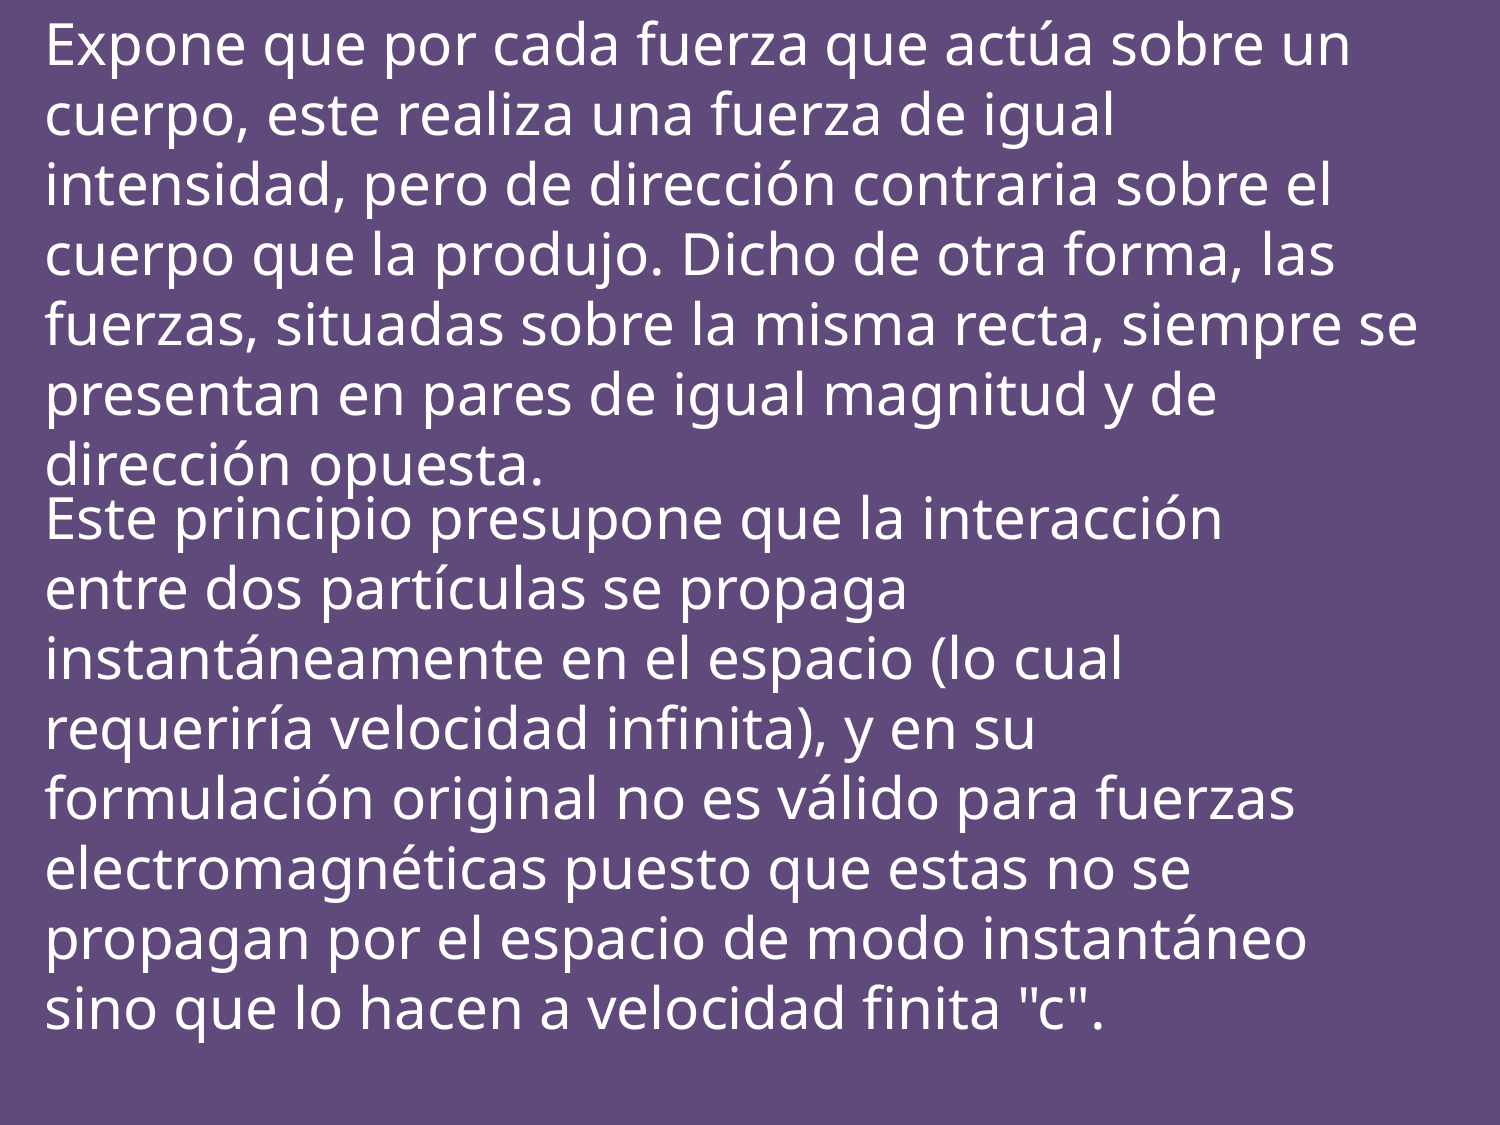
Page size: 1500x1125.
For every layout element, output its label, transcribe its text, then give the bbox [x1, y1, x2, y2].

text_box Este principio presupone que la interacción entre dos partículas se propaga instantáneamente en el espacio (lo cual requeriría velocidad infinita), y en su formulación original no es válido para fuerzas electromagnéticas puesto que estas no se propagan por el espacio de modo instantáneo sino que lo hacen a velocidad finita "c". [29, 473, 1353, 1049]
text_box Expone que por cada fuerza que actúa sobre un cuerpo, este realiza una fuerza de igual intensidad, pero de dirección contraria sobre el cuerpo que la produjo. Dicho de otra forma, las fuerzas, situadas sobre la misma recta, siempre se presentan en pares de igual magnitud y de dirección opuesta. [29, 0, 1436, 505]
